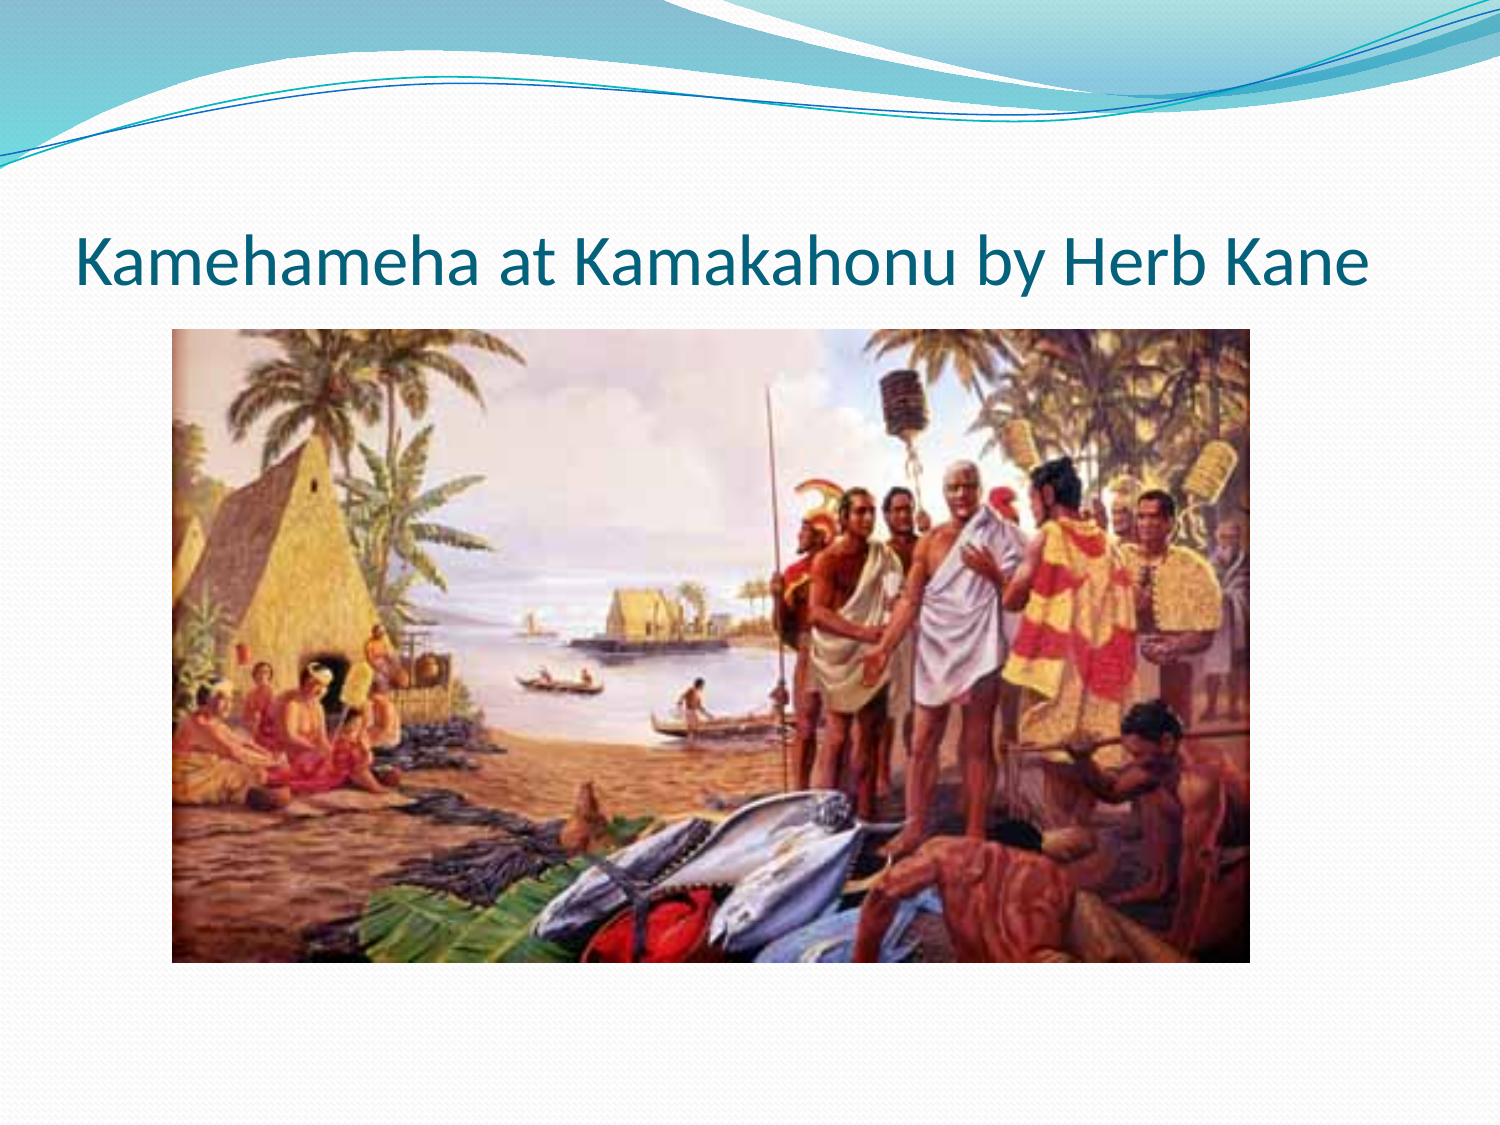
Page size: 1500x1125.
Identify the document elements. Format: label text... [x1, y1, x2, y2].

title Kamehameha at Kamakahonu by Herb Kane [75, 200, 1438, 388]
picture [171, 329, 1251, 963]
